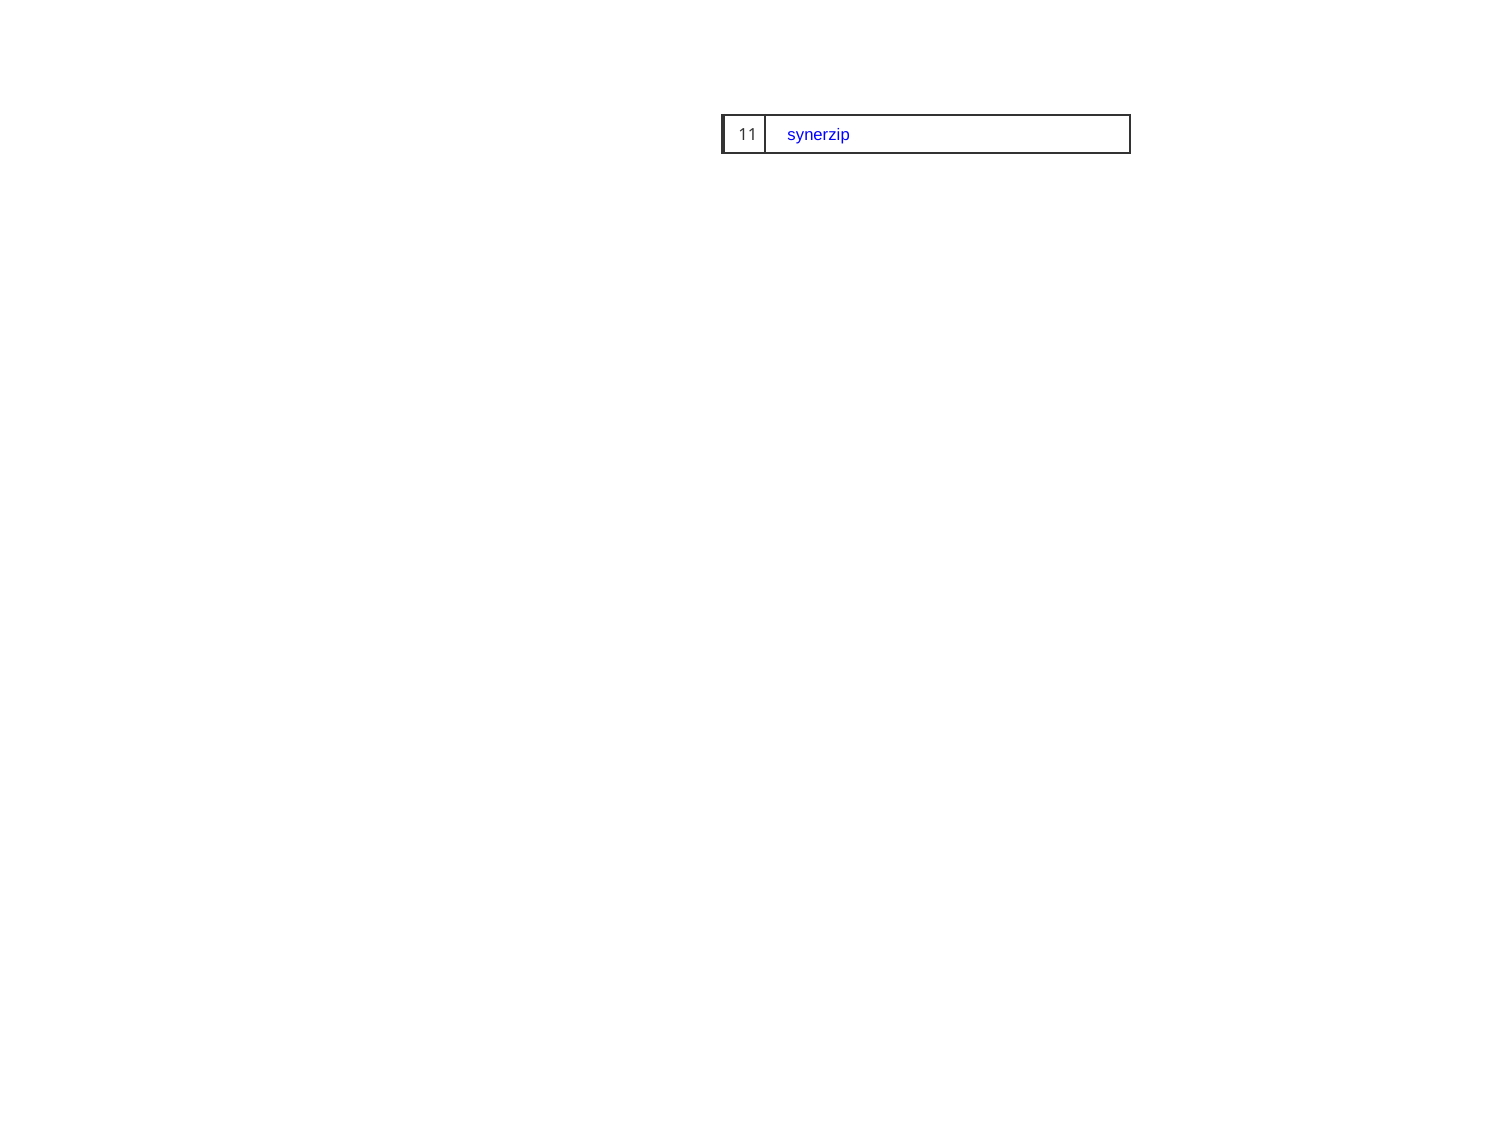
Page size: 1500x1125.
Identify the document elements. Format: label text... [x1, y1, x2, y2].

table_header 11 [725, 116, 764, 152]
table_header synerzip [766, 116, 1129, 152]
